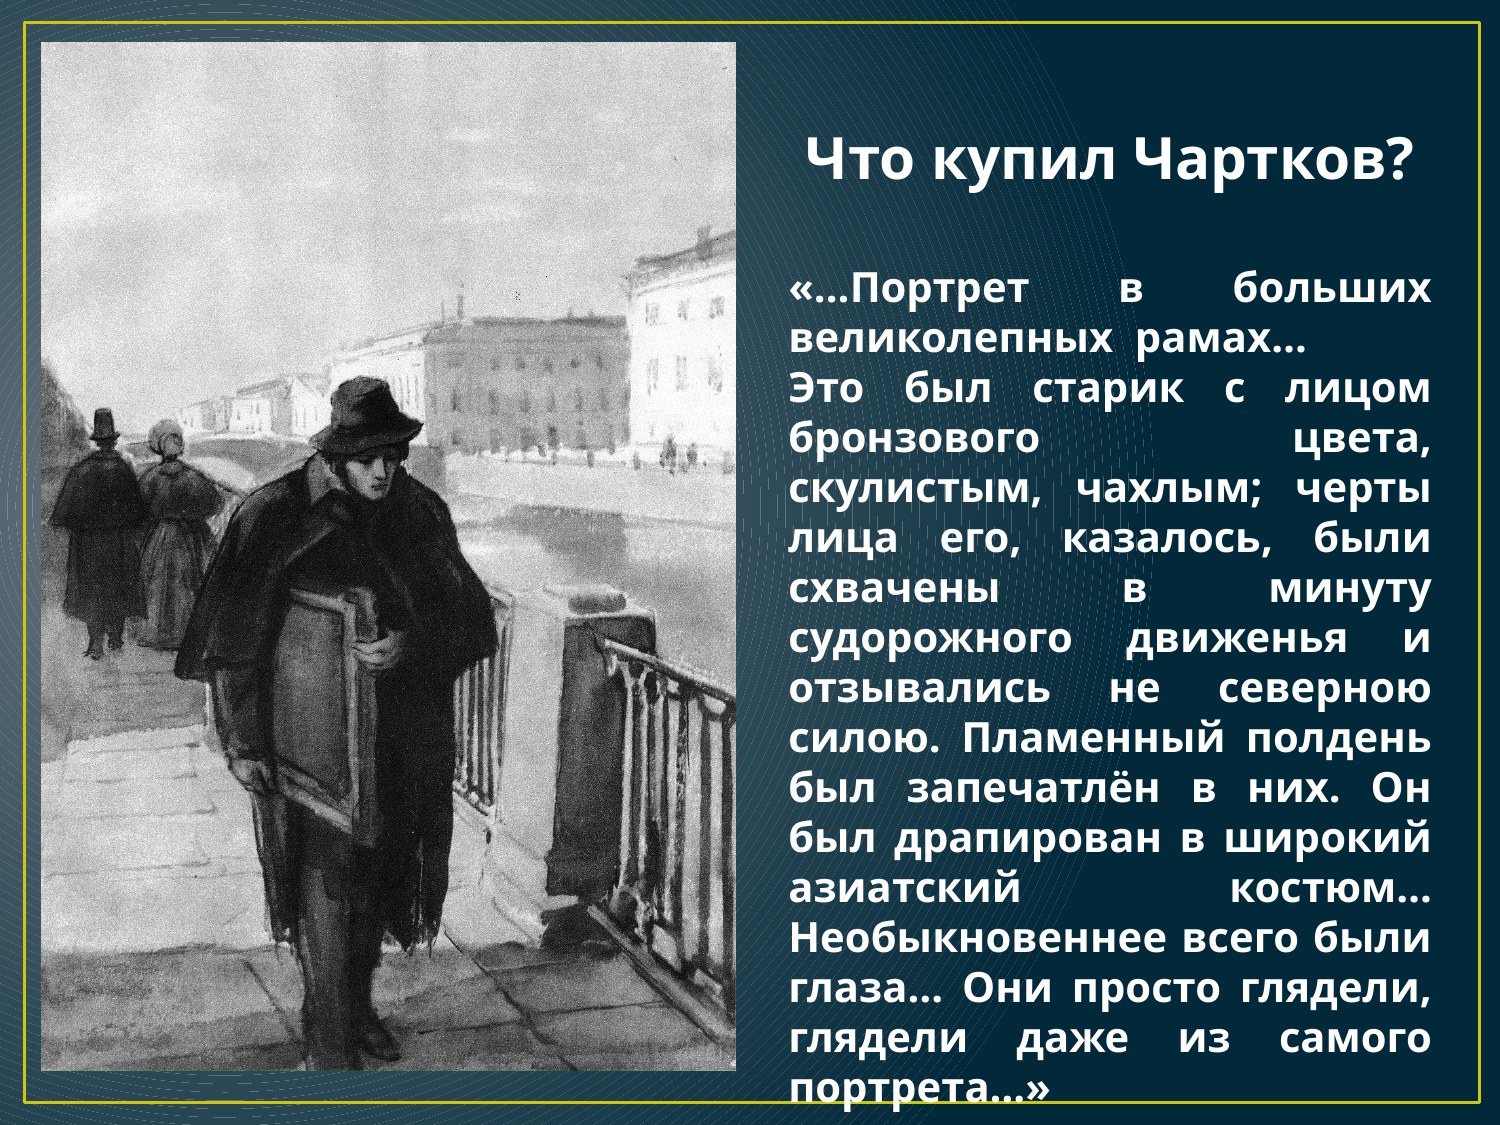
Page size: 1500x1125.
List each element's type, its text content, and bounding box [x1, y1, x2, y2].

text_box Что купил Чартков? «…Портрет в больших великолепных рамах… Это был старик с лицом бронзового цвета, скулистым, чахлым; черты лица его, казалось, были схвачены в минуту судорожного движенья и отзывались не северною силою. Пламенный полдень был запечатлён в них. Он был драпирован в широкий азиатский костюм… Необыкновеннее всего были глаза… Они просто глядели, глядели даже из самого портрета…» [773, 113, 1447, 1119]
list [40, 42, 737, 1071]
